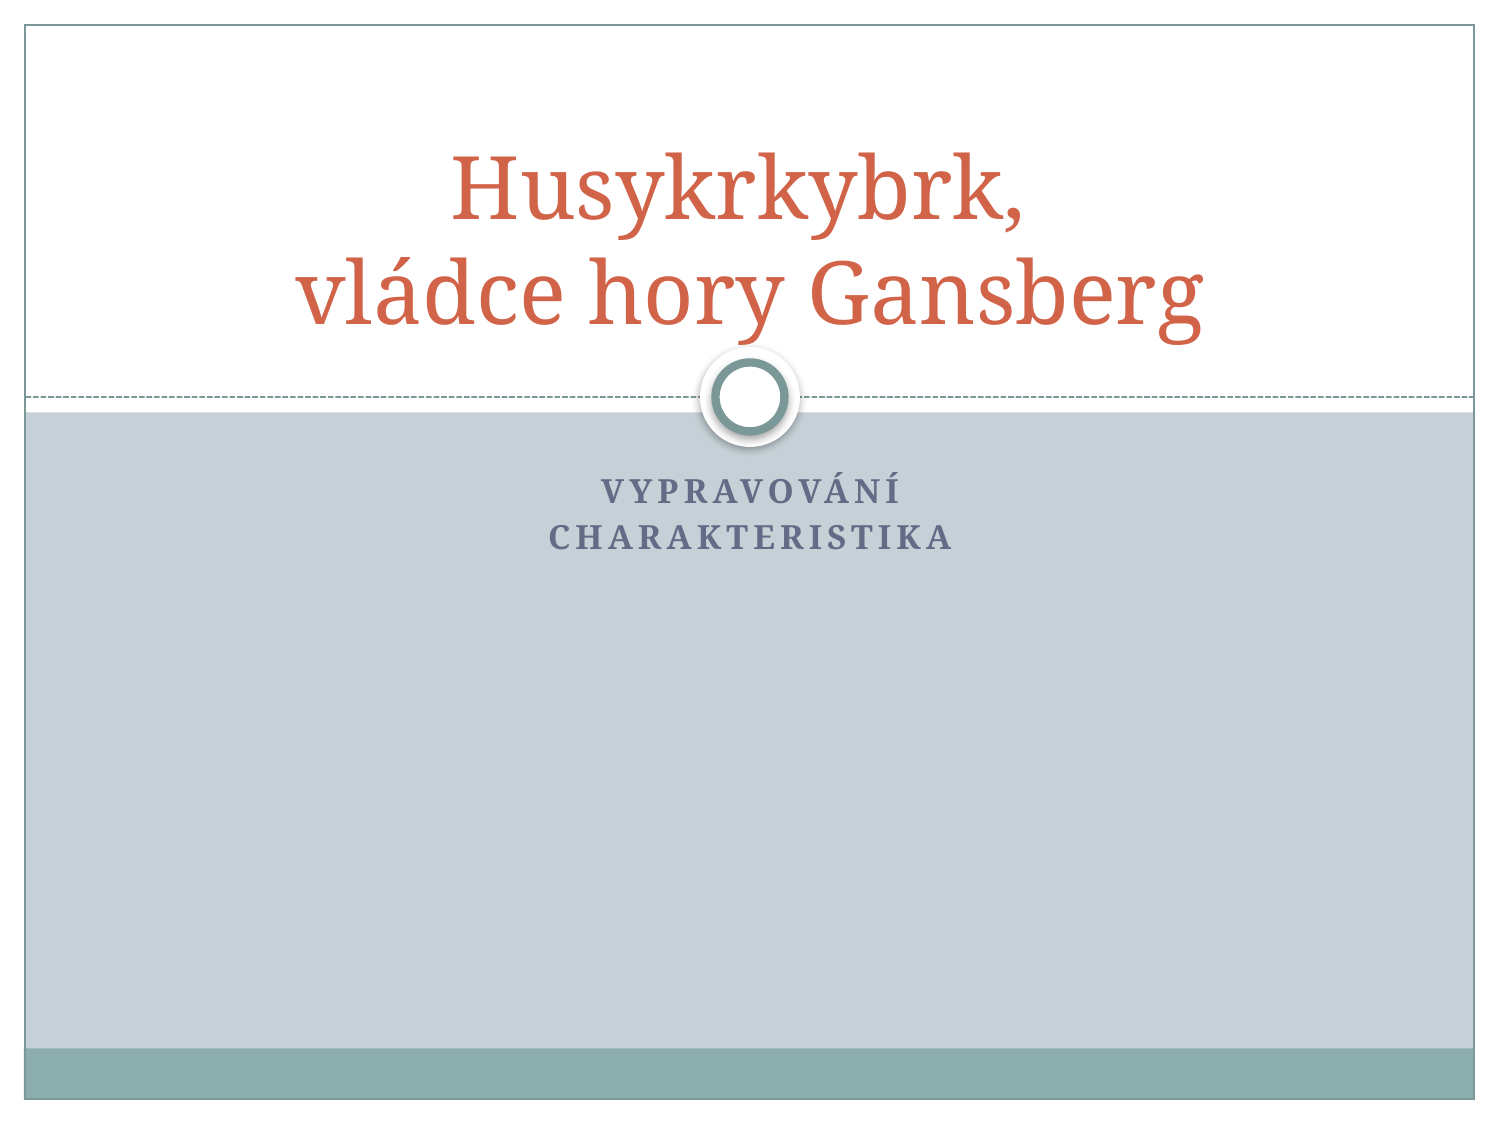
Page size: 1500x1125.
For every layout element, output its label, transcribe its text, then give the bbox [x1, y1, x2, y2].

title Husykrkybrk, vládce hory Gansberg [112, 62, 1388, 350]
subtitle Vypravování charakteristika [225, 462, 1275, 750]
